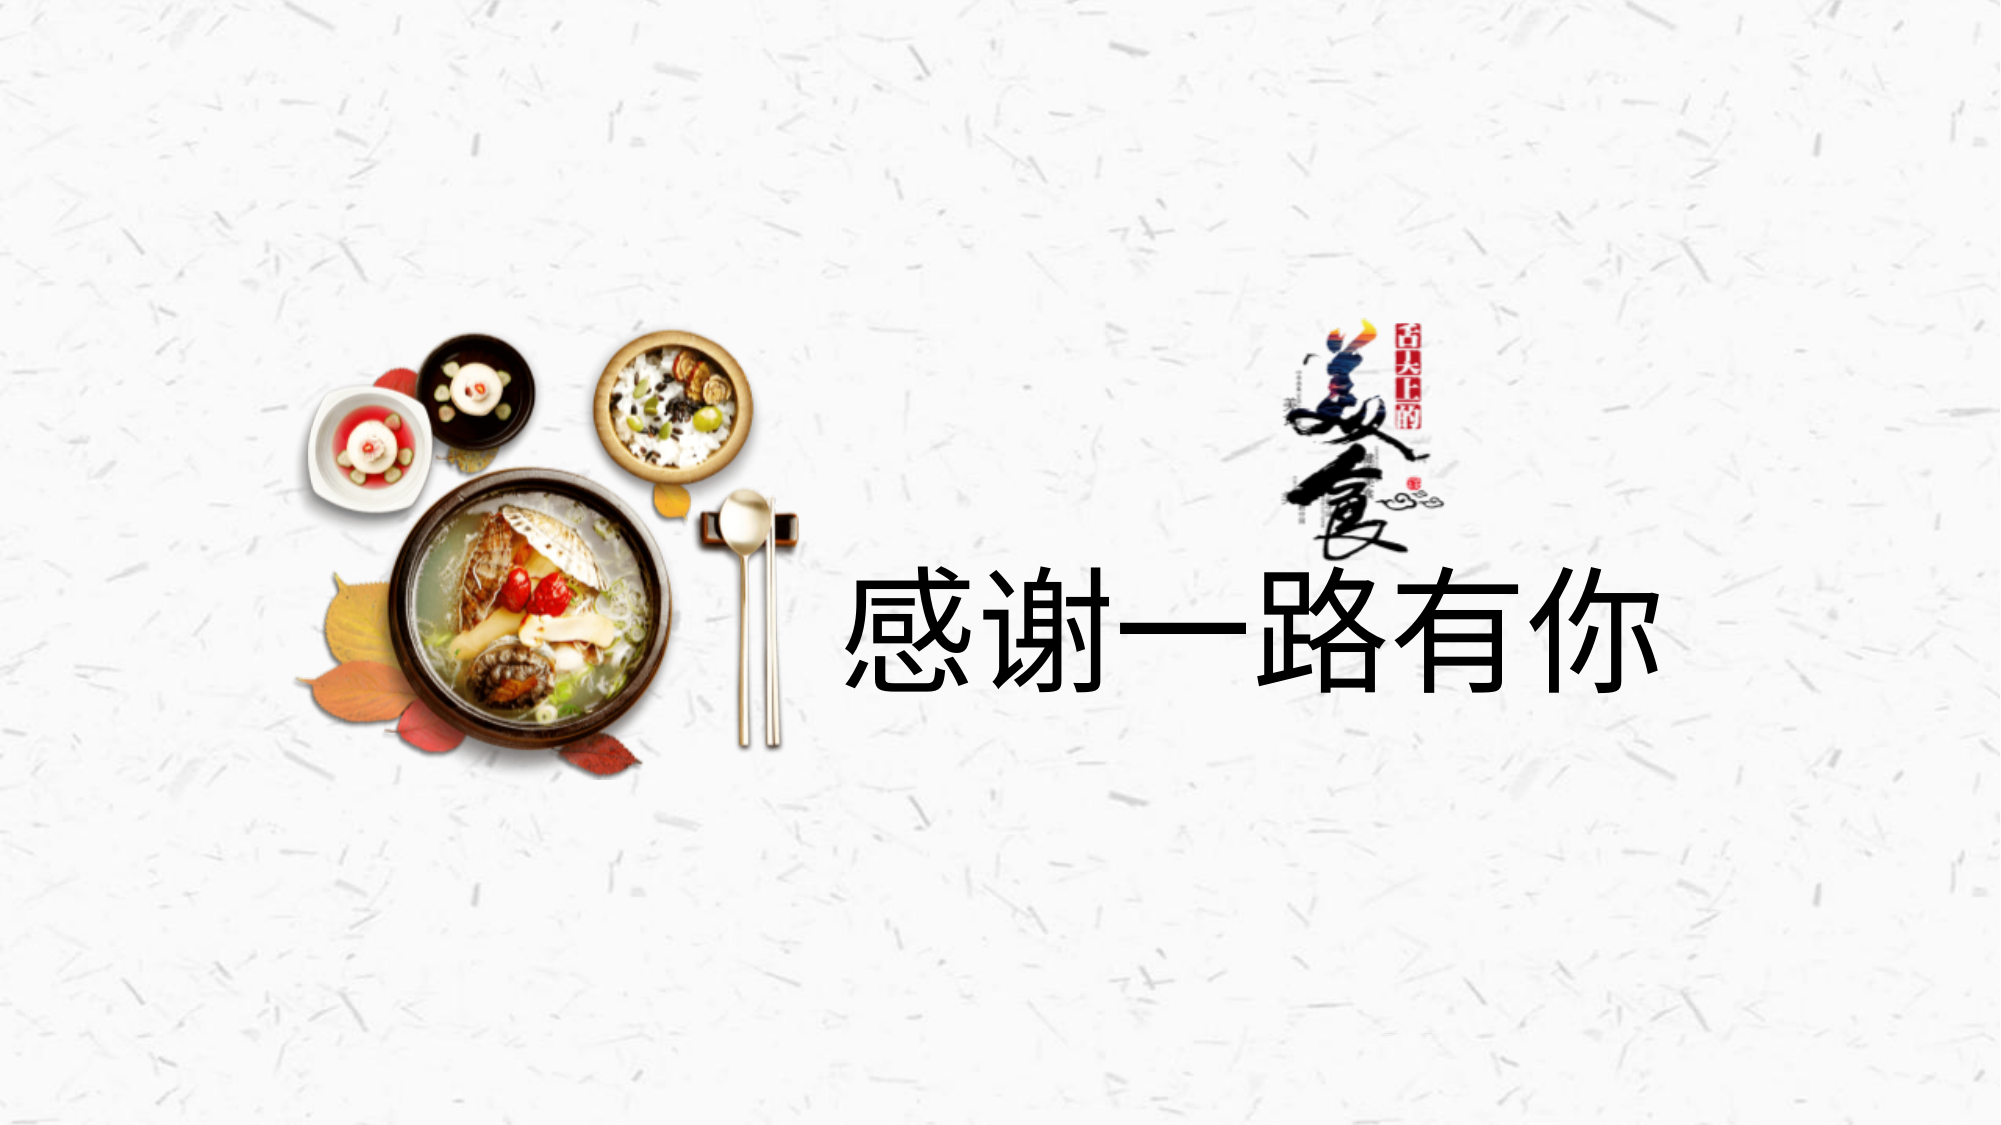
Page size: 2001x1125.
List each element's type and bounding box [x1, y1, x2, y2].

text_box [824, 300, 2000, 722]
picture [0, 0, 2001, 1125]
